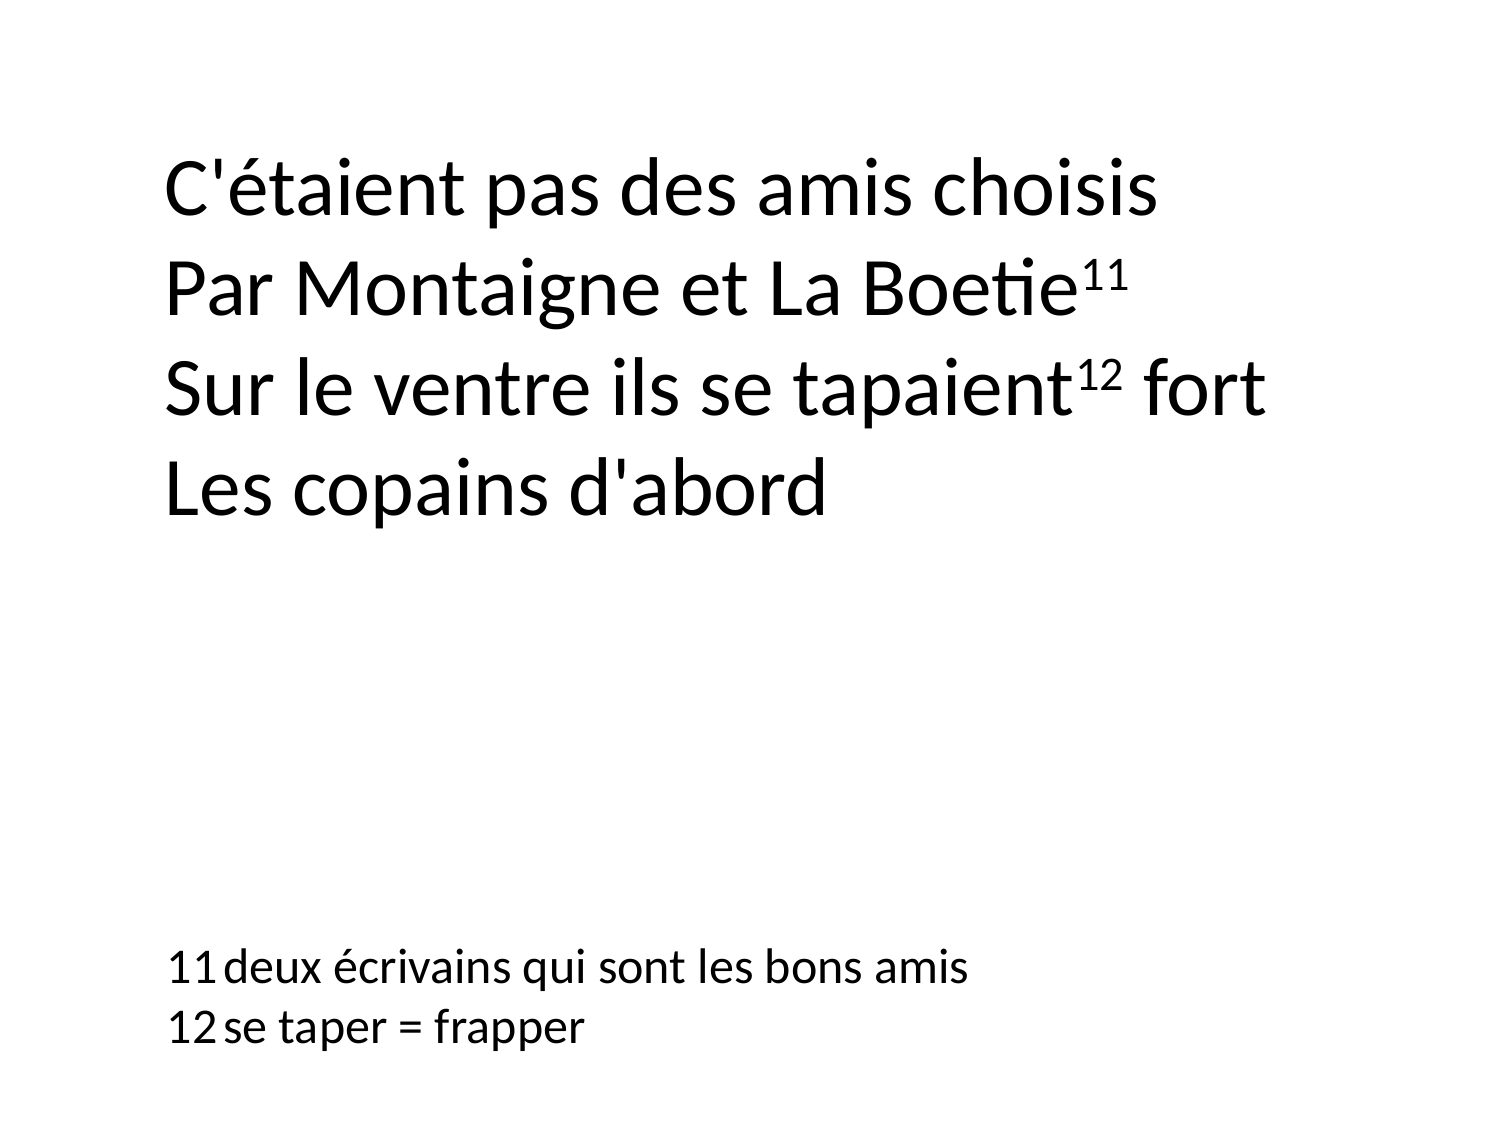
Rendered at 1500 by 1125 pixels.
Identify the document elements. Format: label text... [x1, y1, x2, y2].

text_box C'étaient pas des amis choisis Par Montaigne et La Boetie11 Sur le ventre ils se tapaient12 fort Les copains d'abord [150, 125, 1300, 640]
text_box deux écrivains qui sont les bons amis se taper = frapper [152, 926, 996, 1061]
